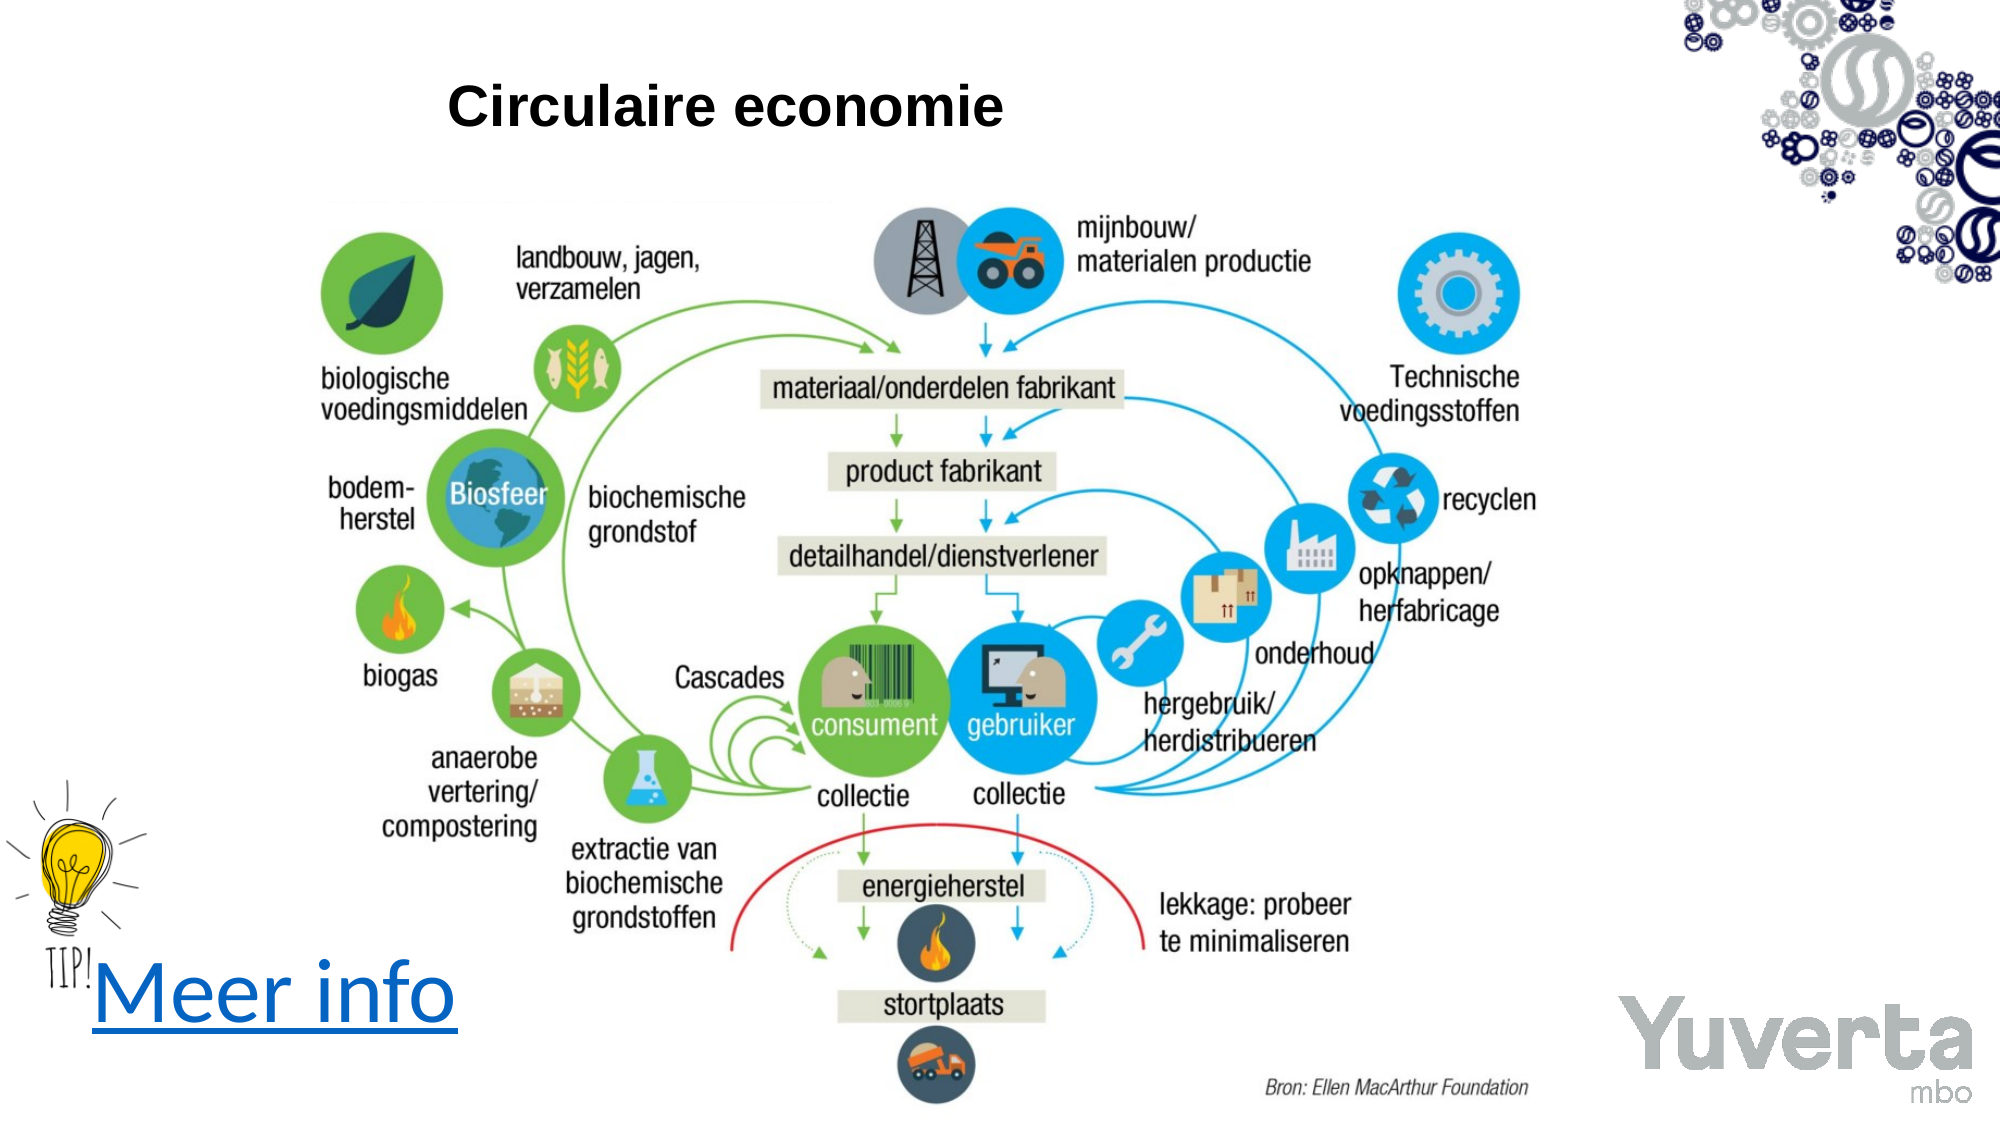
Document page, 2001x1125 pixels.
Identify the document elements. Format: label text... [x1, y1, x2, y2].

title Circulaire economie [432, 54, 1887, 161]
picture [0, 0, 2000, 1125]
text_box Meer info [59, 923, 294, 1049]
